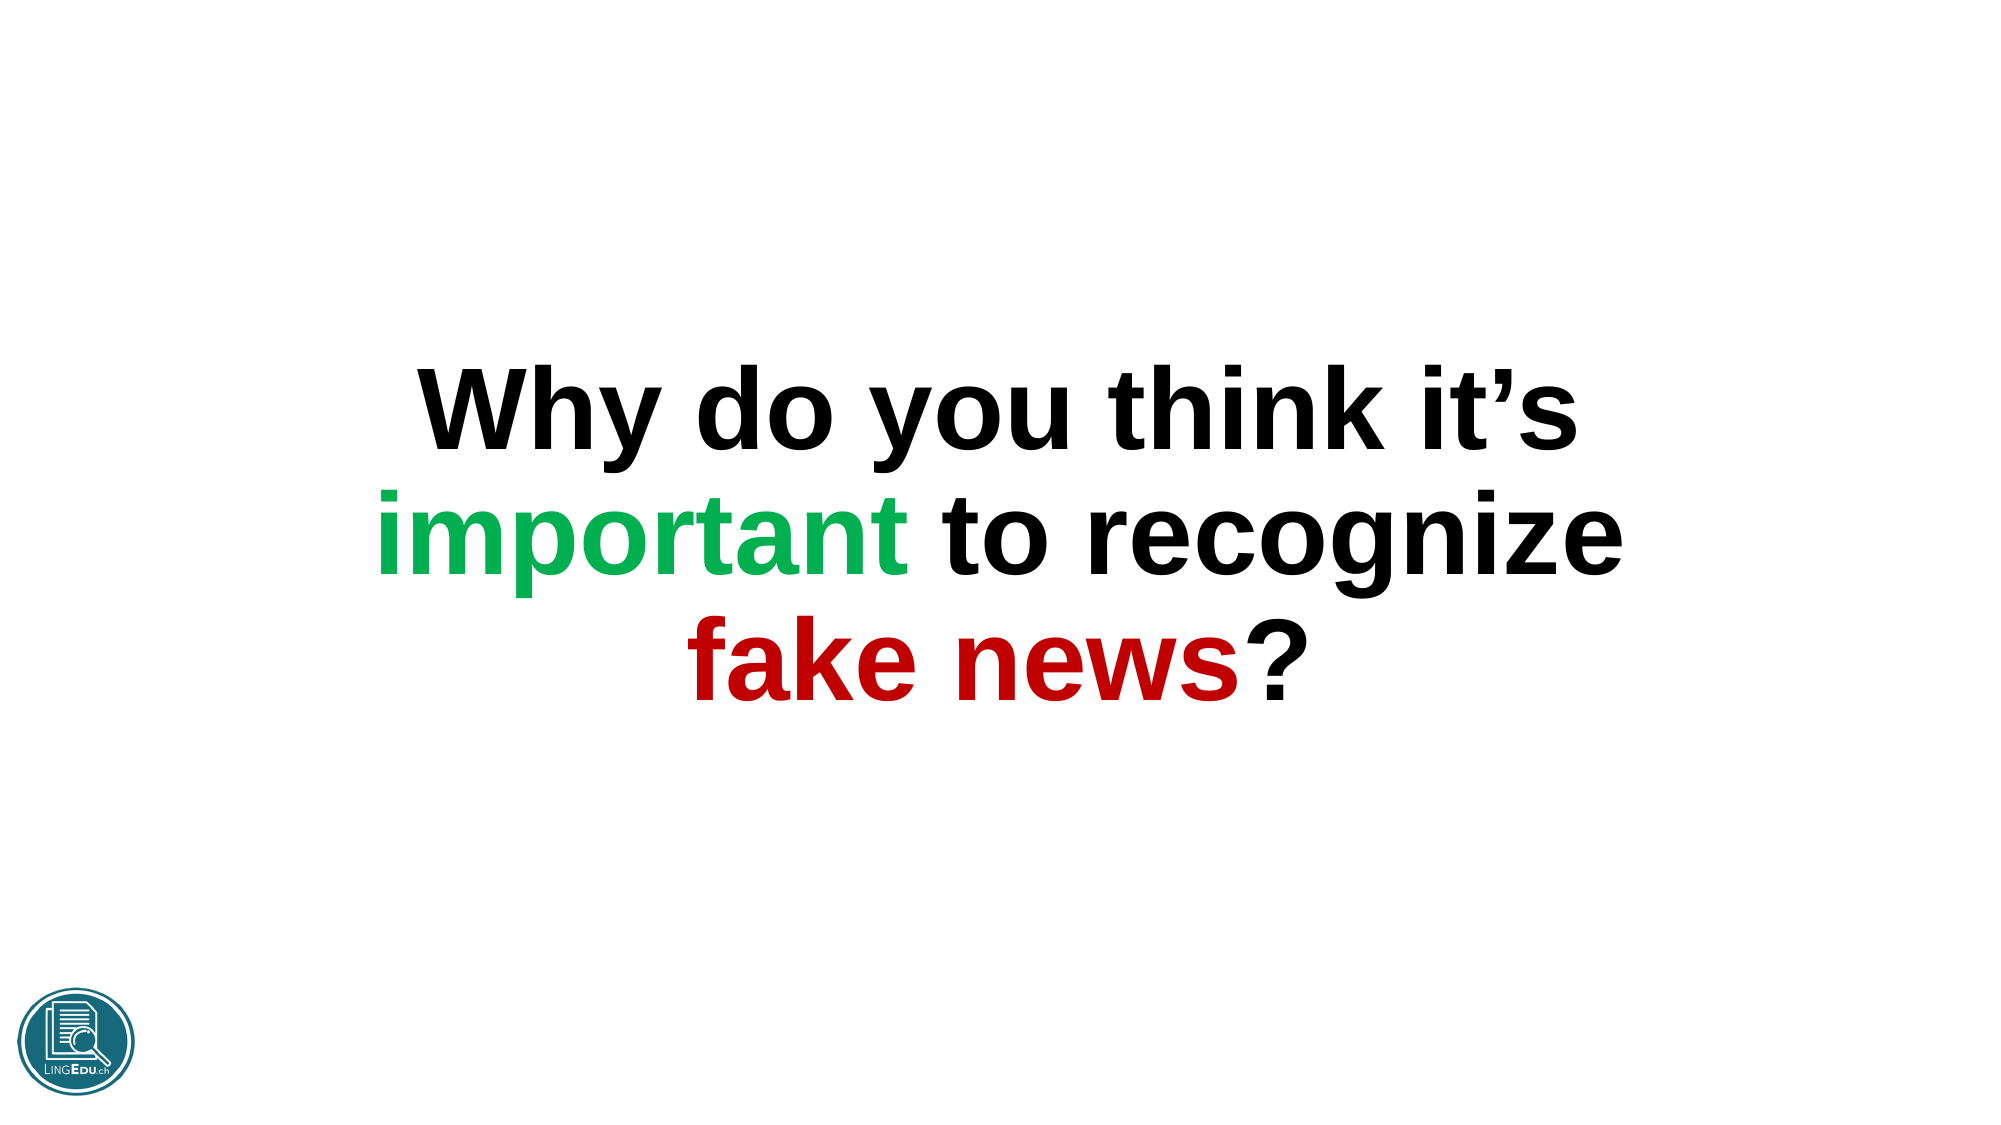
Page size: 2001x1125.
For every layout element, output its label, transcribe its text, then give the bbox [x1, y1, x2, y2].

picture [17, 987, 135, 1096]
title Why do you think it’s important to recognize fake news? [249, 341, 1750, 733]
